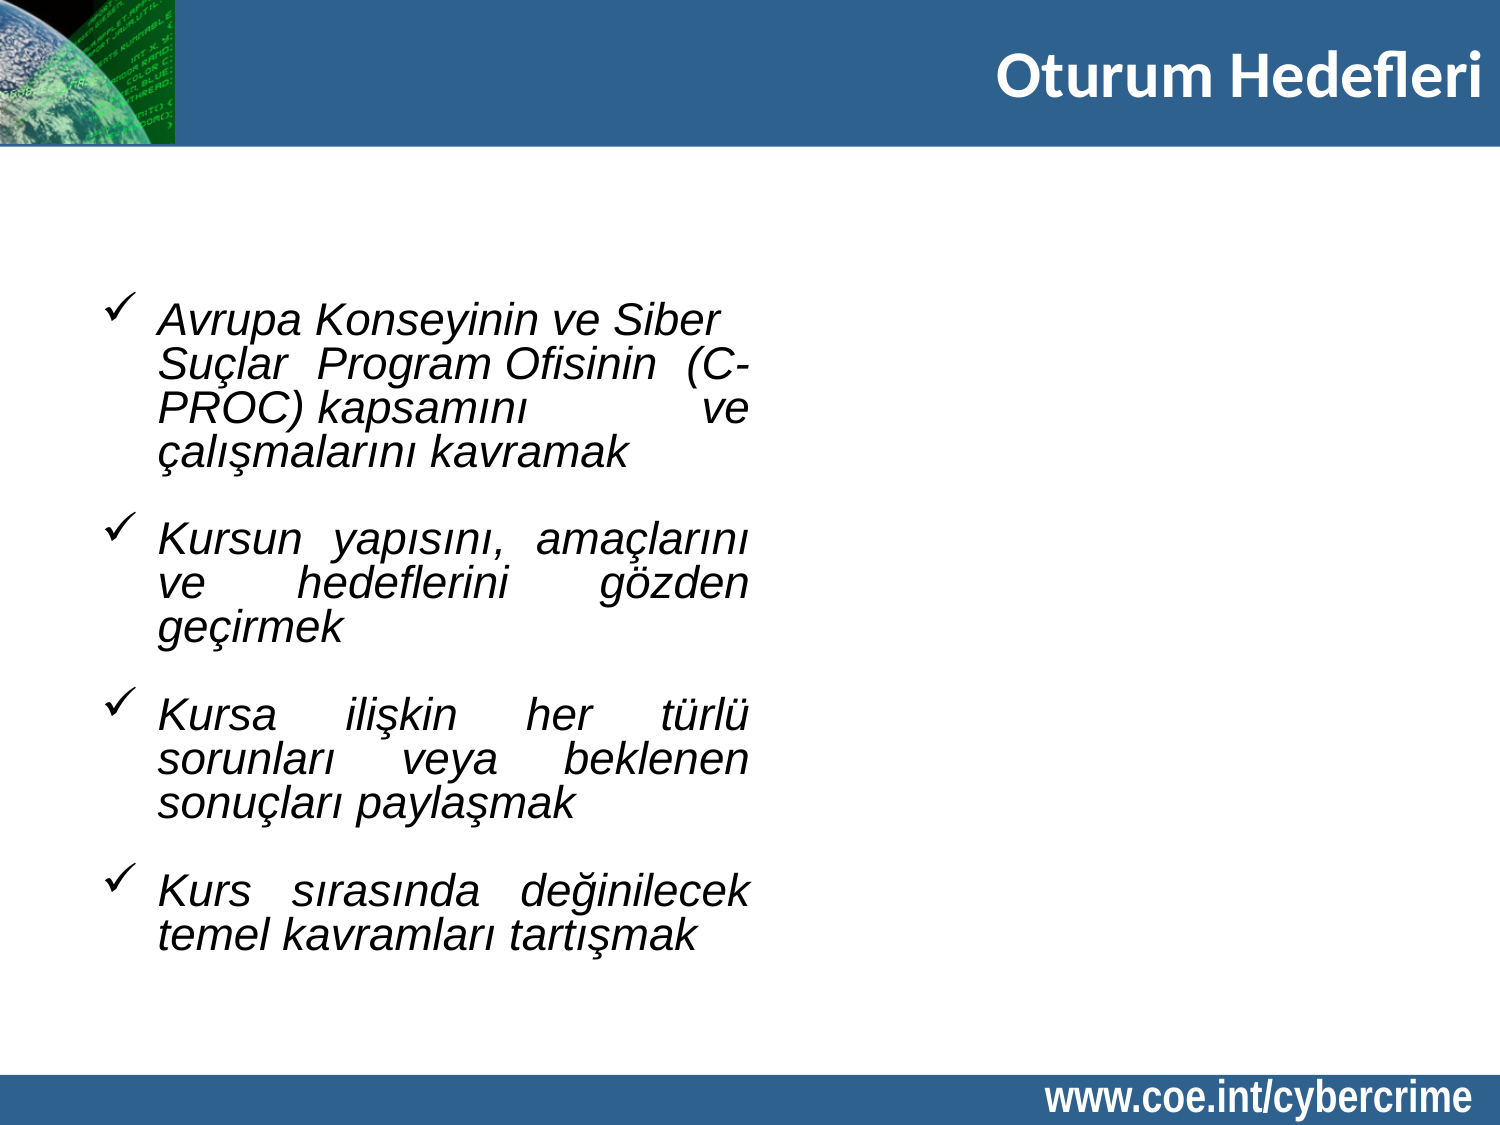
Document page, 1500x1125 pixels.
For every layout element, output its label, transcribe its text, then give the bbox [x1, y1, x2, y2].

text_box www.coe.int/cybercrime [1030, 1059, 1500, 1125]
text_box Avrupa Konseyinin ve Siber Suçlar Program Ofisinin (C-PROC) kapsamını ve çalışmalarını kavramak Kursun yapısını, amaçlarını ve hedeflerini gözden geçirmek Kursa ilişkin her türlü sorunları veya beklenen sonuçları paylaşmak Kurs sırasında değinilecek temel kavramları tartışmak [86, 237, 766, 1011]
text_box Oturum Hedefleri [177, 0, 1500, 149]
picture [0, 0, 175, 144]
text_box [0, 1073, 1030, 1125]
